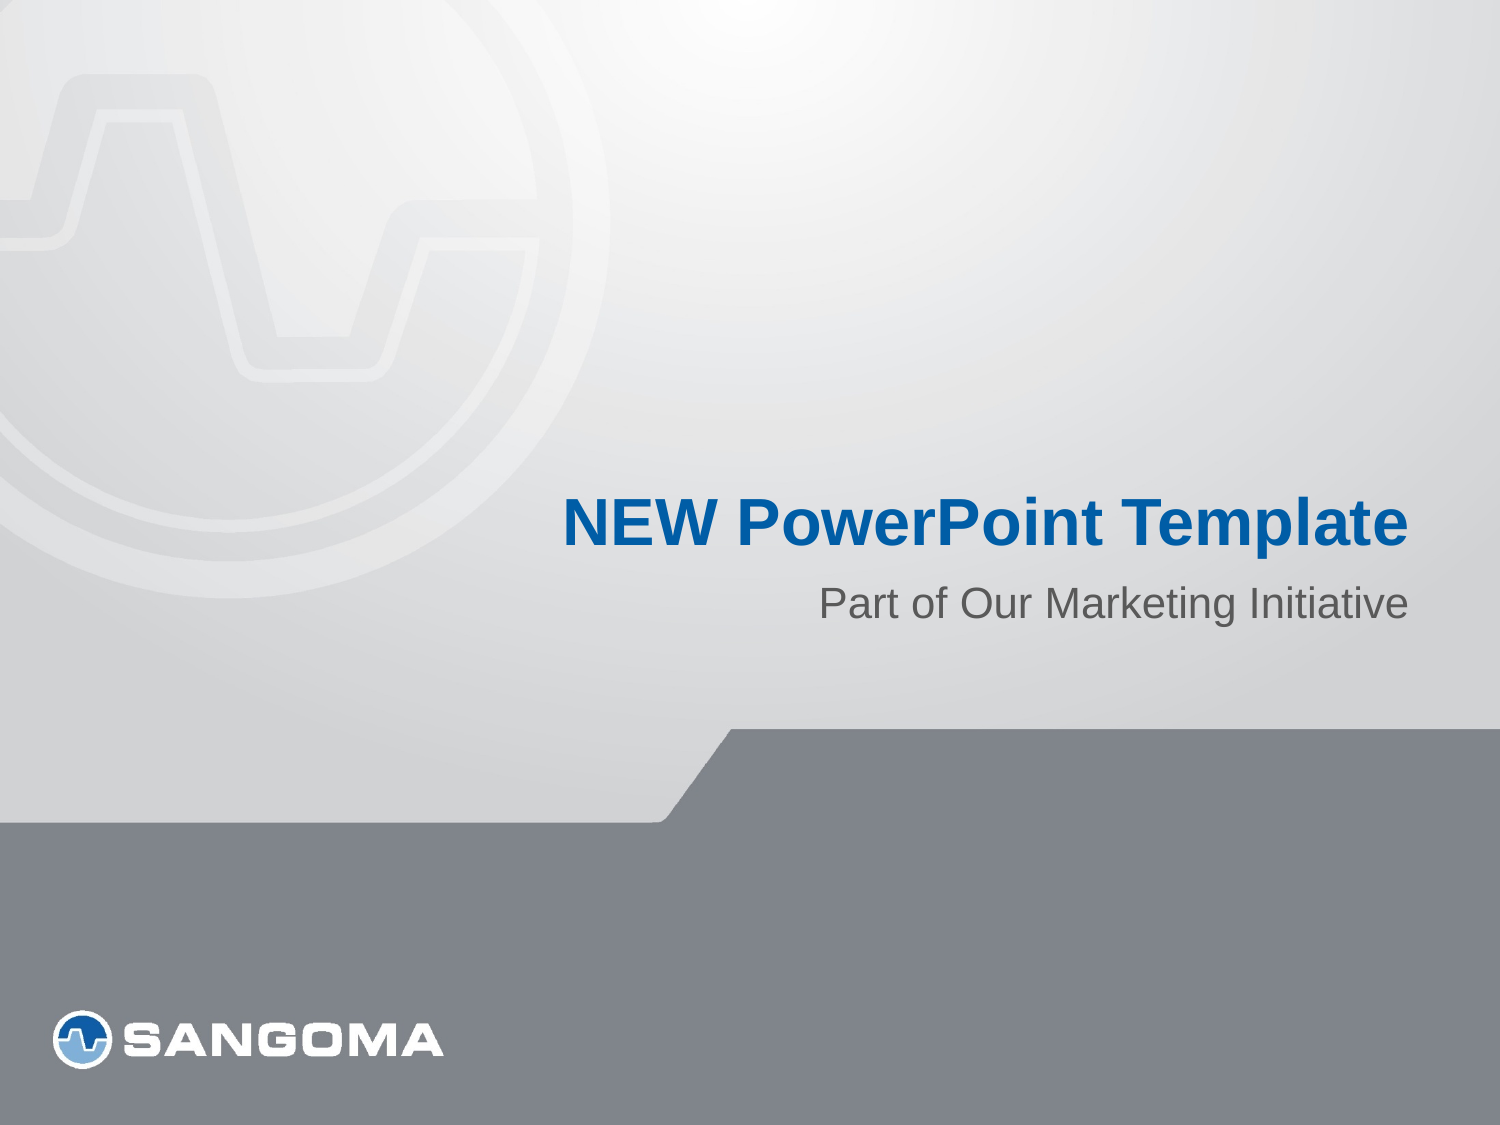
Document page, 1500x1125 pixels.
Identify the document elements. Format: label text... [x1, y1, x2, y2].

subtitle Part of Our Marketing Initiative [375, 567, 1425, 688]
picture [0, 0, 1500, 1125]
title NEW PowerPoint Template [150, 324, 1425, 567]
